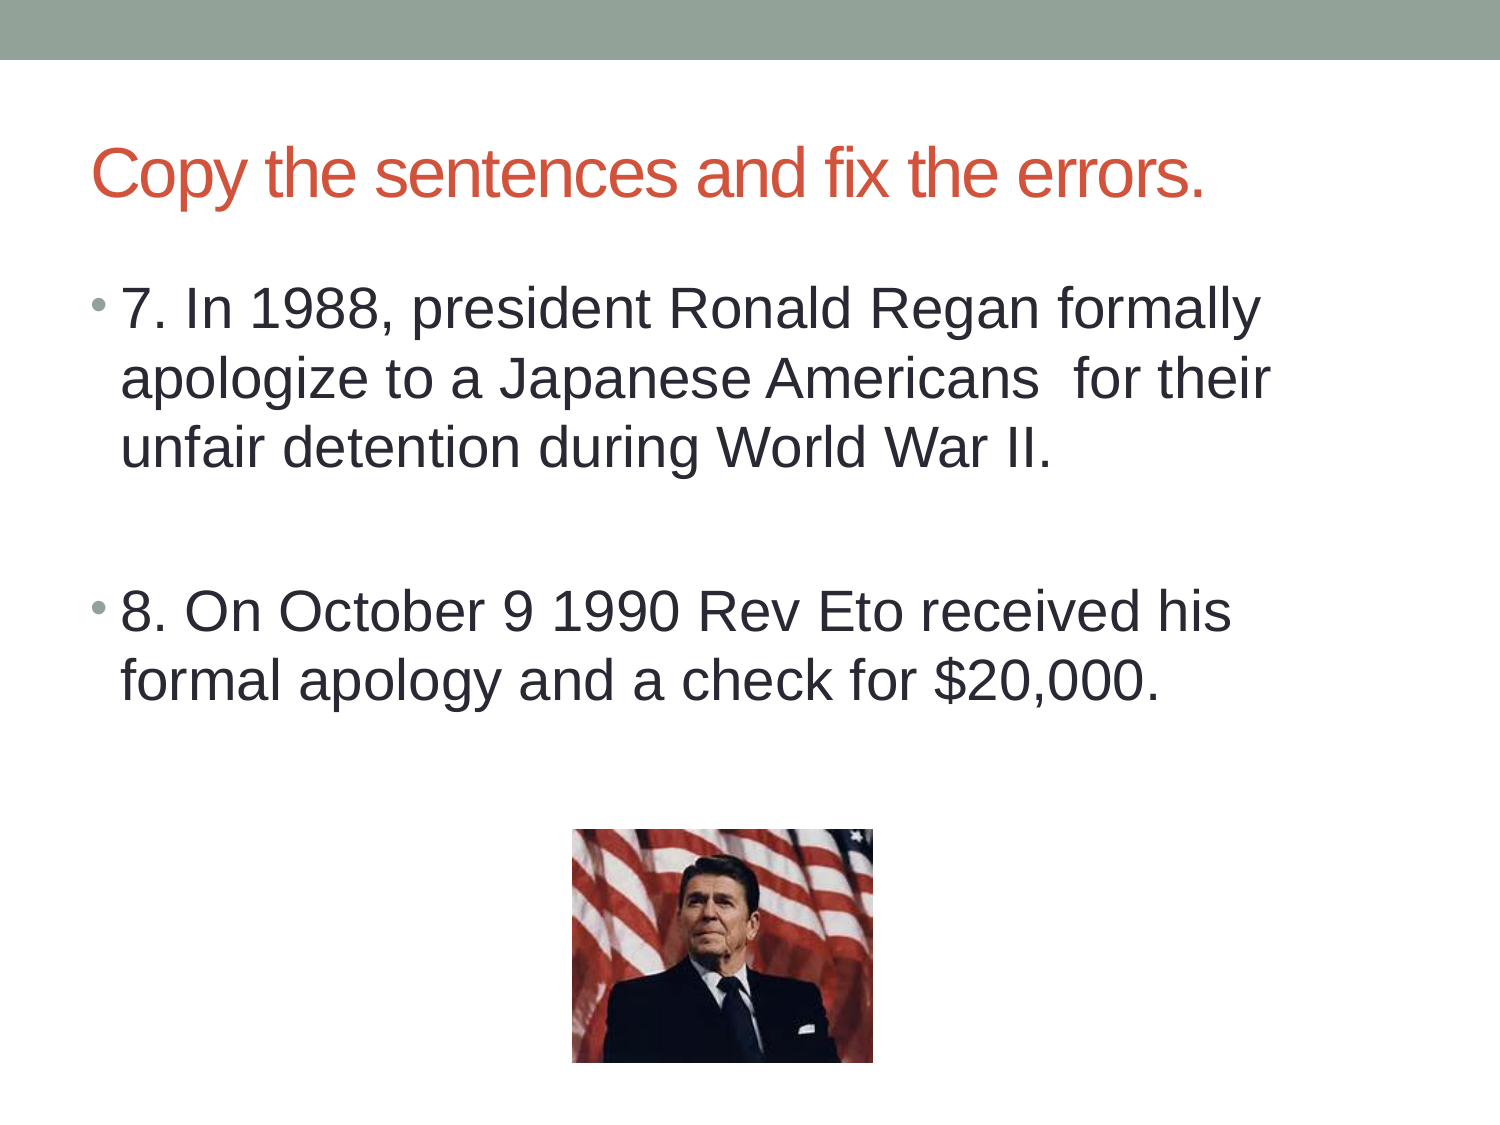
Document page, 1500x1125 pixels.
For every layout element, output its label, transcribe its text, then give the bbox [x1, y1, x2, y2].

list 7. In 1988, president Ronald Regan formally apologize to a Japanese Americans for their unfair detention during World War II. 8. On October 9 1990 Rev Eto received his formal apology and a check for $20,000. [75, 262, 1425, 1063]
title Copy the sentences and fix the errors. [75, 87, 1425, 250]
picture [572, 829, 873, 1063]
